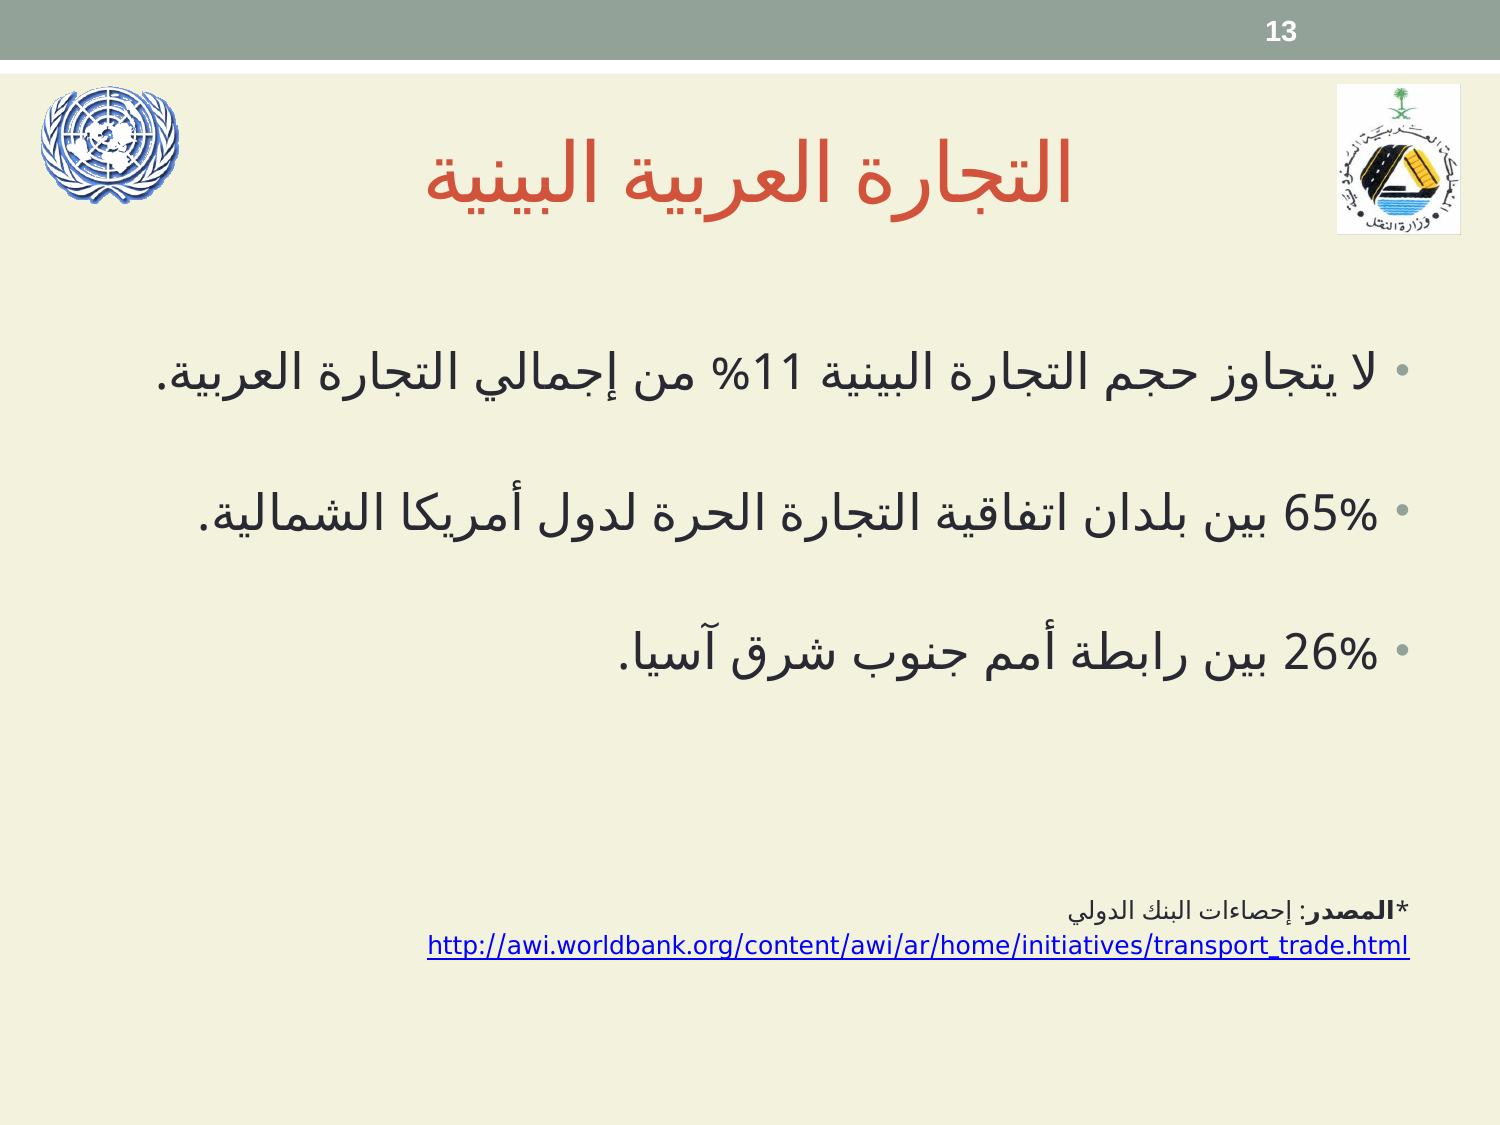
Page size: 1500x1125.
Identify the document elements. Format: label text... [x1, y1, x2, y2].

list لا يتجاوز حجم التجارة البينية 11% من إجمالي التجارة العربية. 65% بين بلدان اتفاقية التجارة الحرة لدول أمريكا الشمالية. 26% بين رابطة أمم جنوب شرق آسيا. *المصدر: إحصاءات البنك الدولي http://awi.worldbank.org/content/awi/ar/home/initiatives/transport_trade.html [75, 262, 1425, 1063]
slide_number 13 [1250, 3, 1425, 57]
picture [37, 84, 180, 206]
picture [1337, 84, 1461, 236]
title التجارة العربية البينية [75, 87, 1425, 250]
